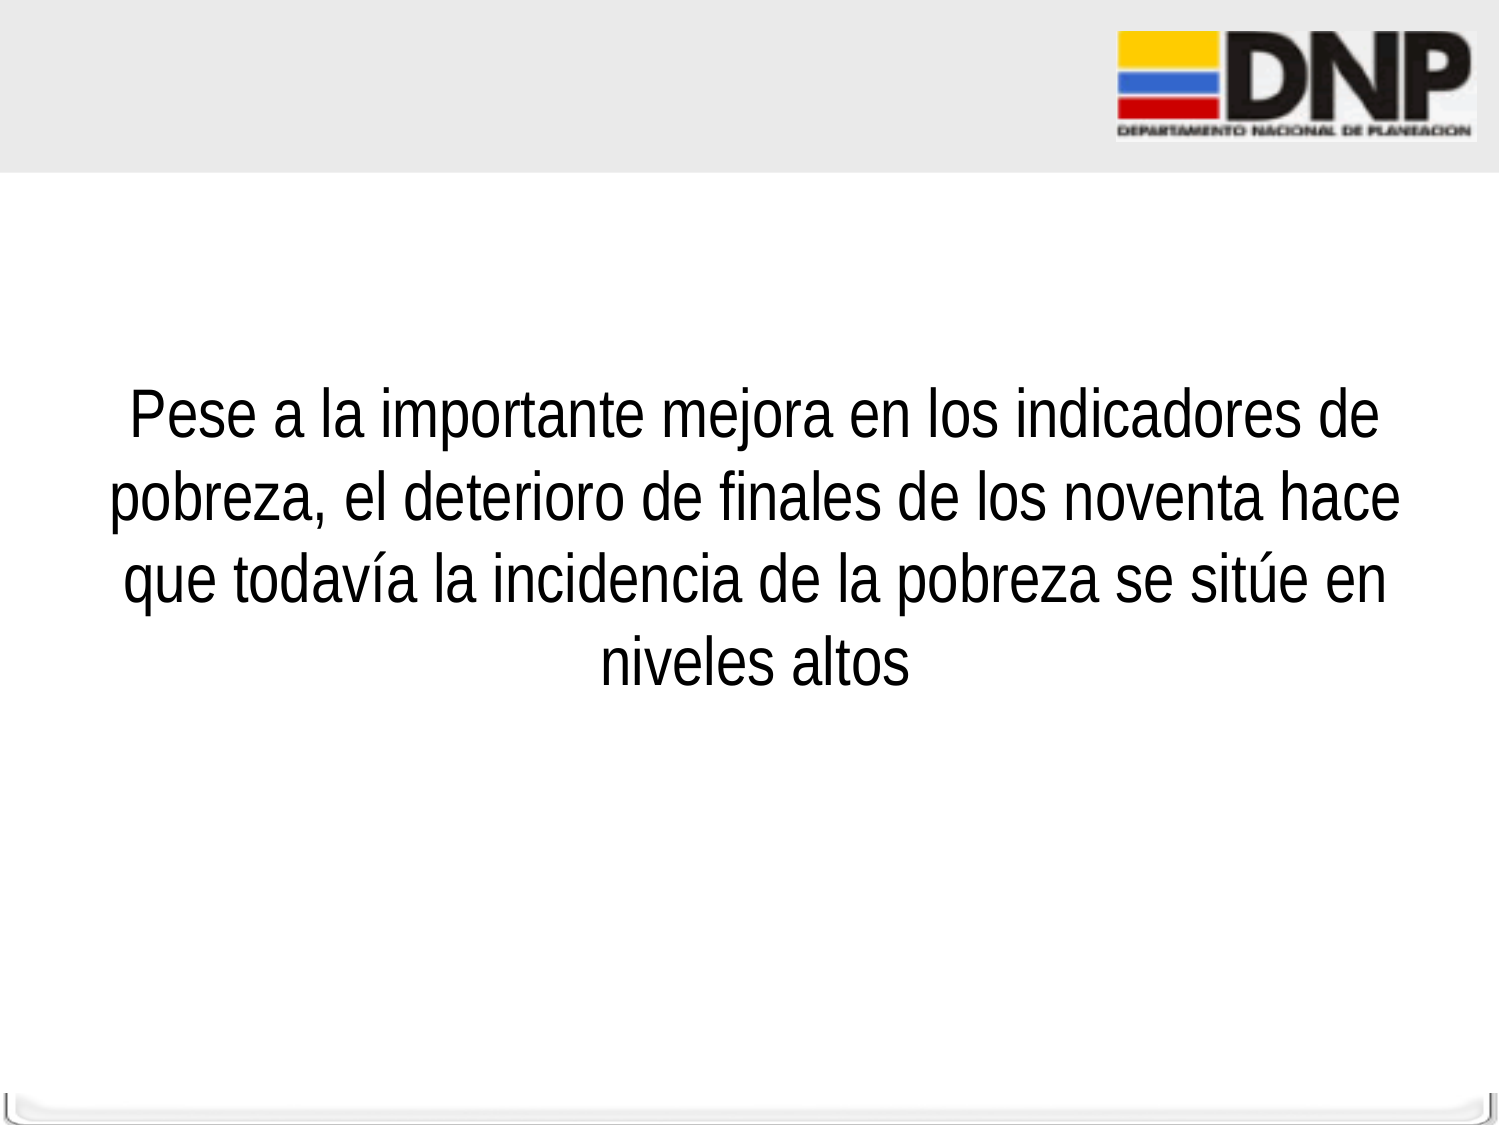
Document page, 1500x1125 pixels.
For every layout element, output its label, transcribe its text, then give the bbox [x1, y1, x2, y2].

picture [0, 1093, 1500, 1125]
picture [1116, 31, 1477, 142]
list Pese a la importante mejora en los indicadores de pobreza, el deterioro de finales de los noventa hace que todavía la incidencia de la pobreza se sitúe en niveles altos [41, 361, 1471, 917]
